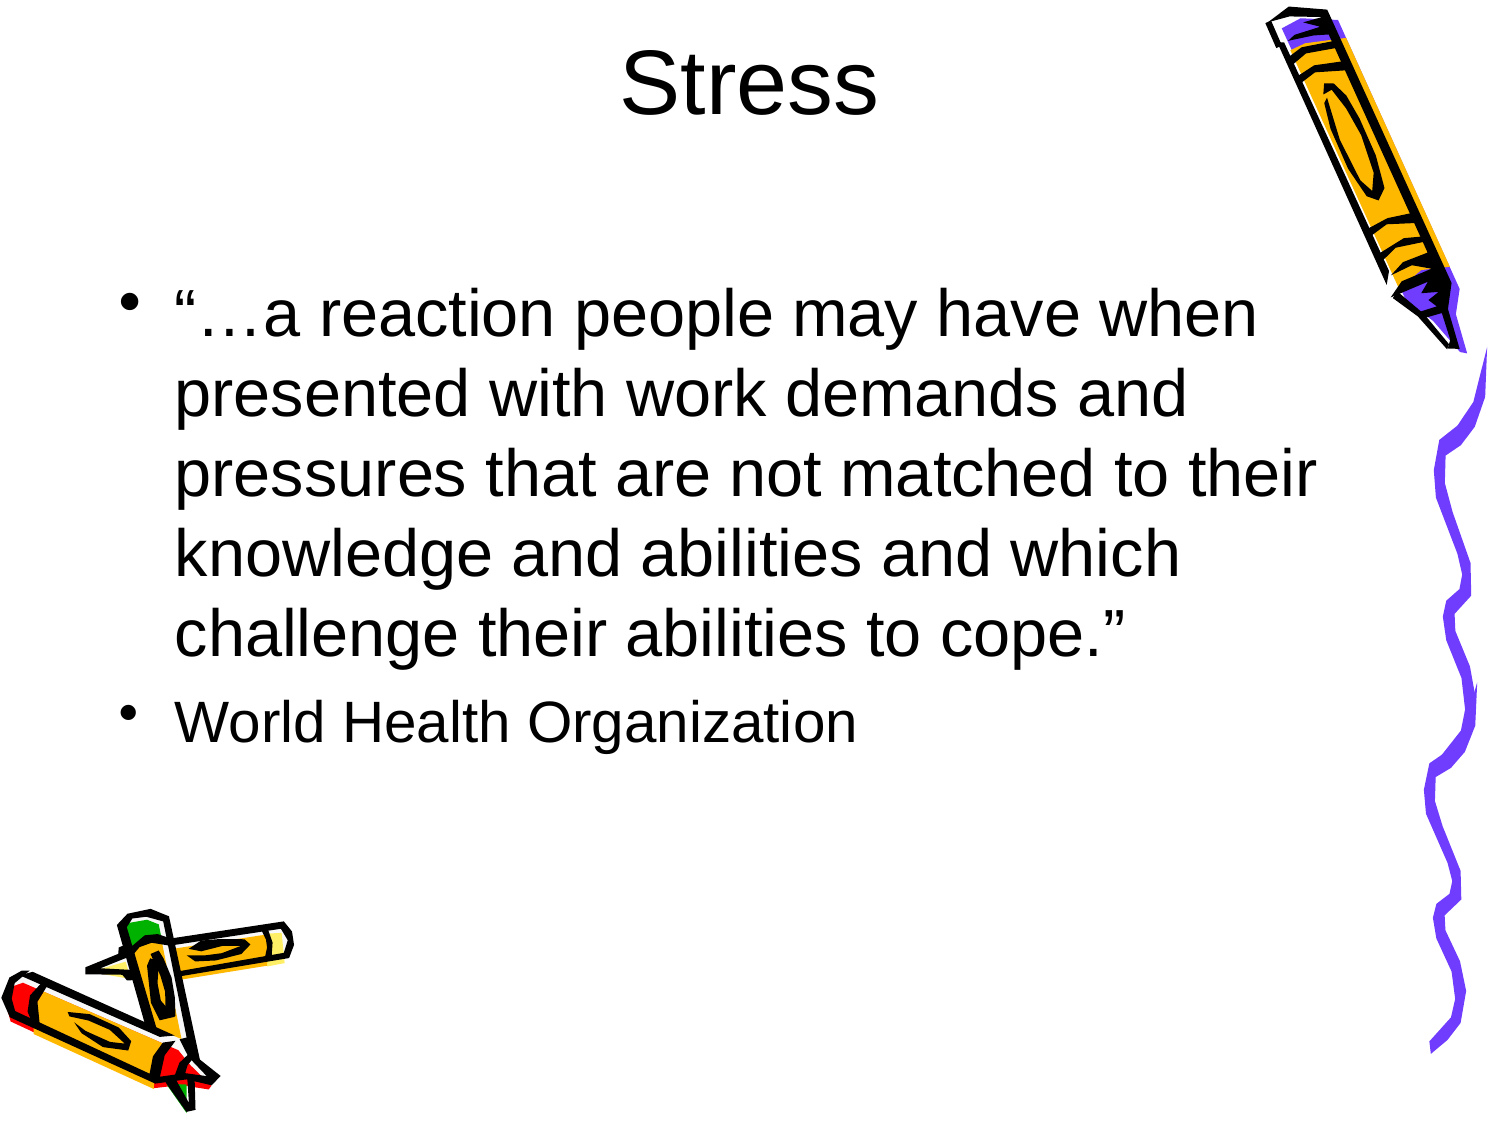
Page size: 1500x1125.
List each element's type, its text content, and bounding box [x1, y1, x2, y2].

list “…a reaction people may have when presented with work demands and pressures that are not matched to their knowledge and abilities and which challenge their abilities to cope.” World Health Organization [117, 268, 1388, 1125]
title Stress [111, 0, 1388, 134]
